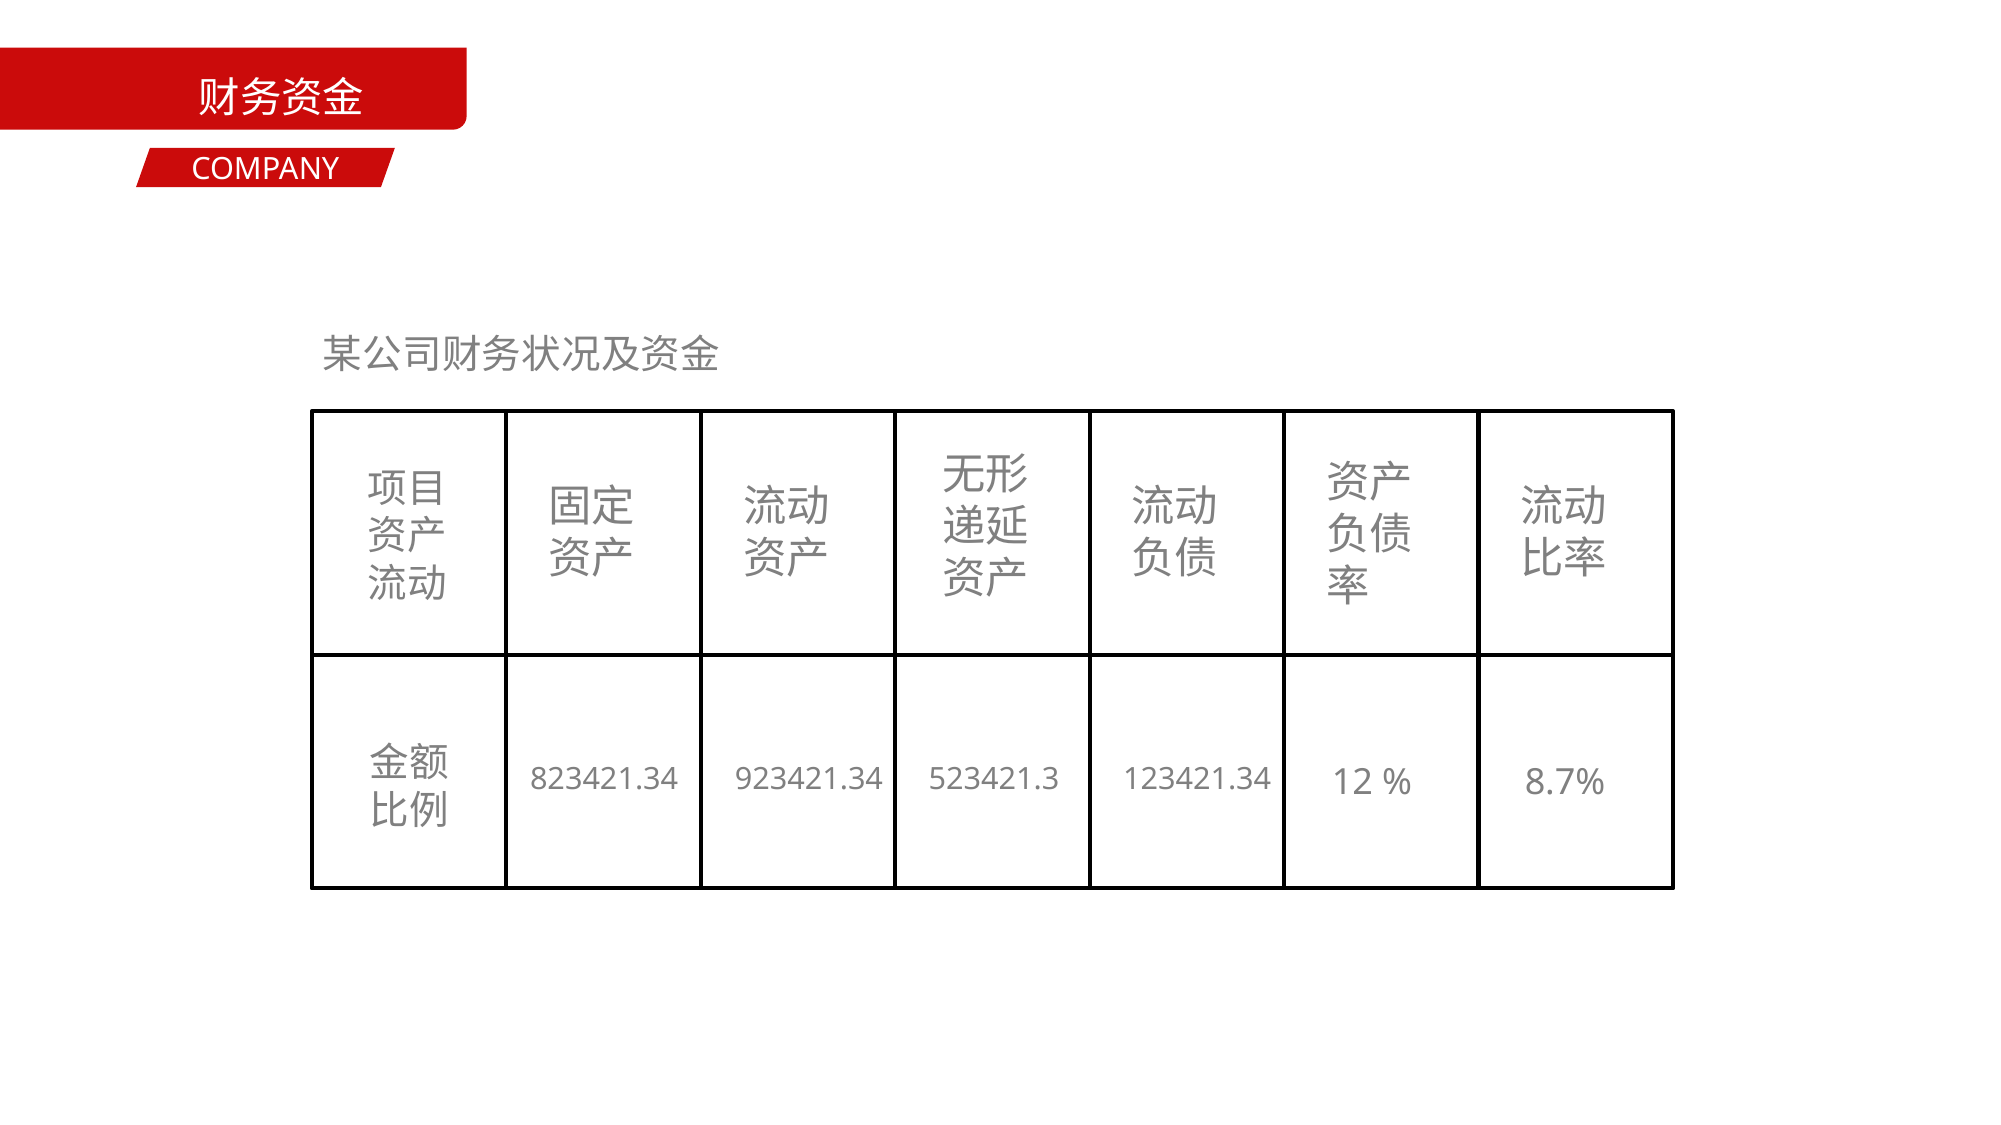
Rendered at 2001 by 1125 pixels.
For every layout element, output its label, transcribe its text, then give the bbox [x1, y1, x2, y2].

text_box COMPANY [134, 145, 397, 190]
text_box 某公司财务状况及资金 [315, 325, 772, 381]
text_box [0, 47, 467, 130]
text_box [311, 411, 1674, 889]
